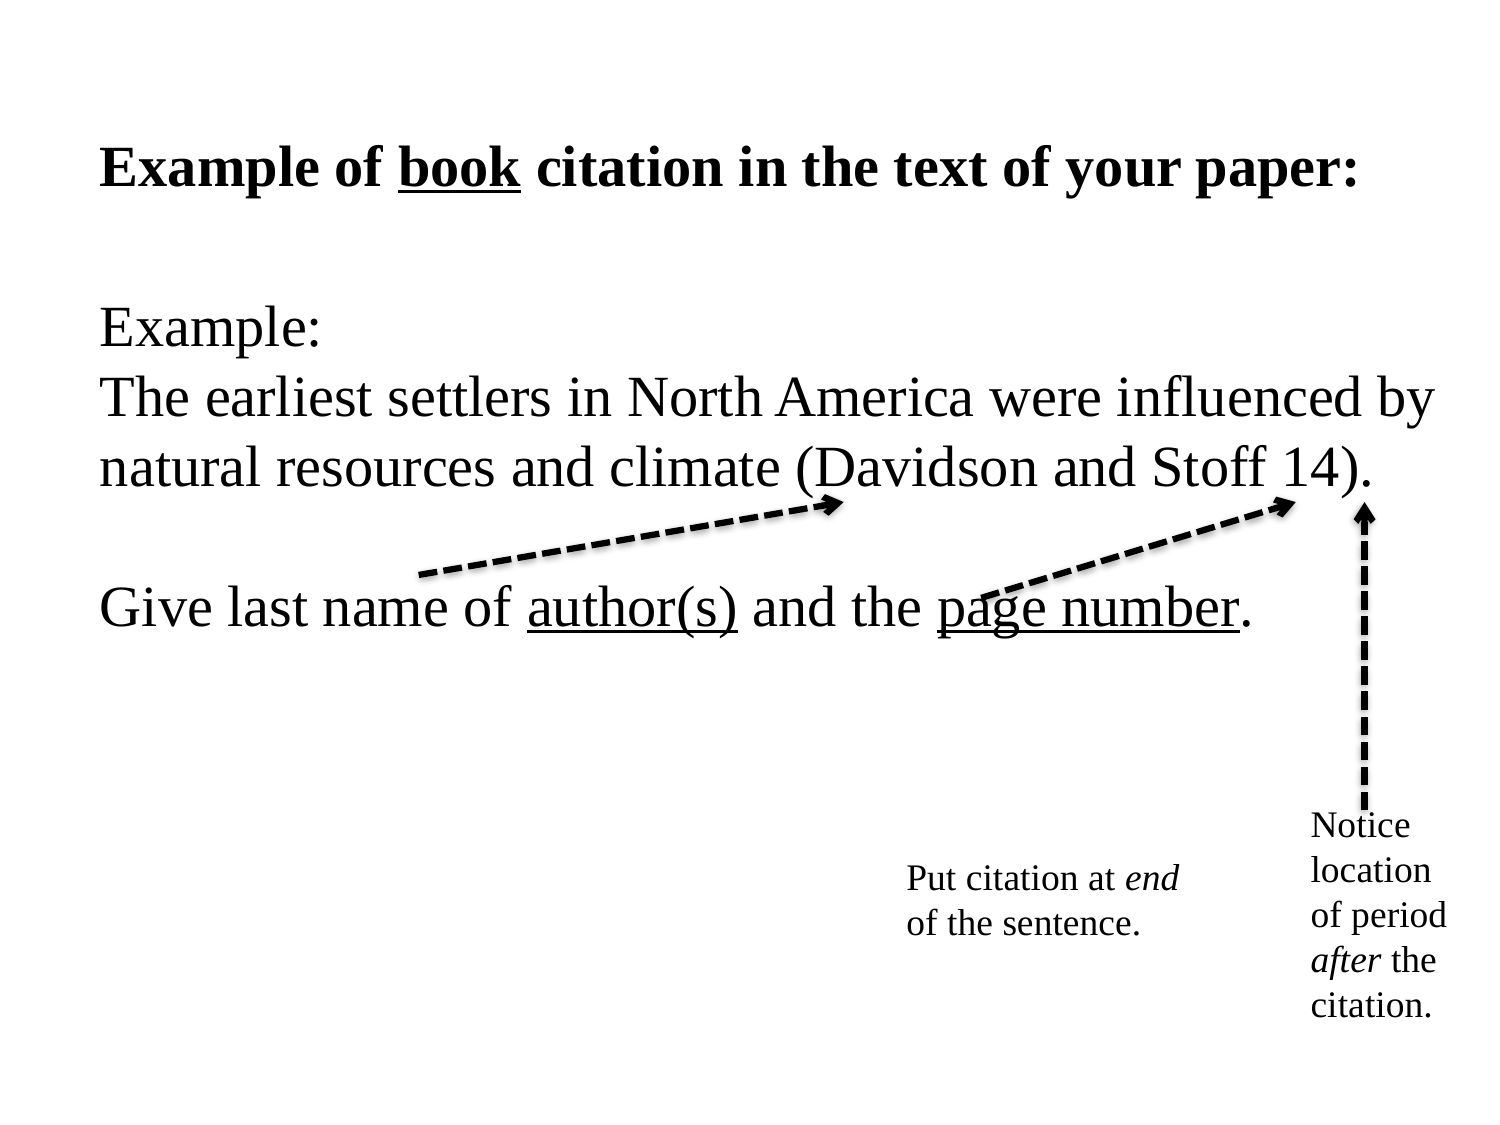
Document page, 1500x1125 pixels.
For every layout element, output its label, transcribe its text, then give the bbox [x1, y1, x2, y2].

text_box Example of book citation in the text of your paper: Example: The earliest settlers in North America were influenced by natural resources and climate (Davidson and Stoff 14). Give last name of author(s) and the page number. [85, 120, 1469, 786]
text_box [418, 501, 844, 576]
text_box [980, 501, 1297, 599]
text_box Notice location of period after the citation. [1295, 792, 1469, 1032]
text_box Put citation at end of the sentence. [891, 845, 1198, 950]
